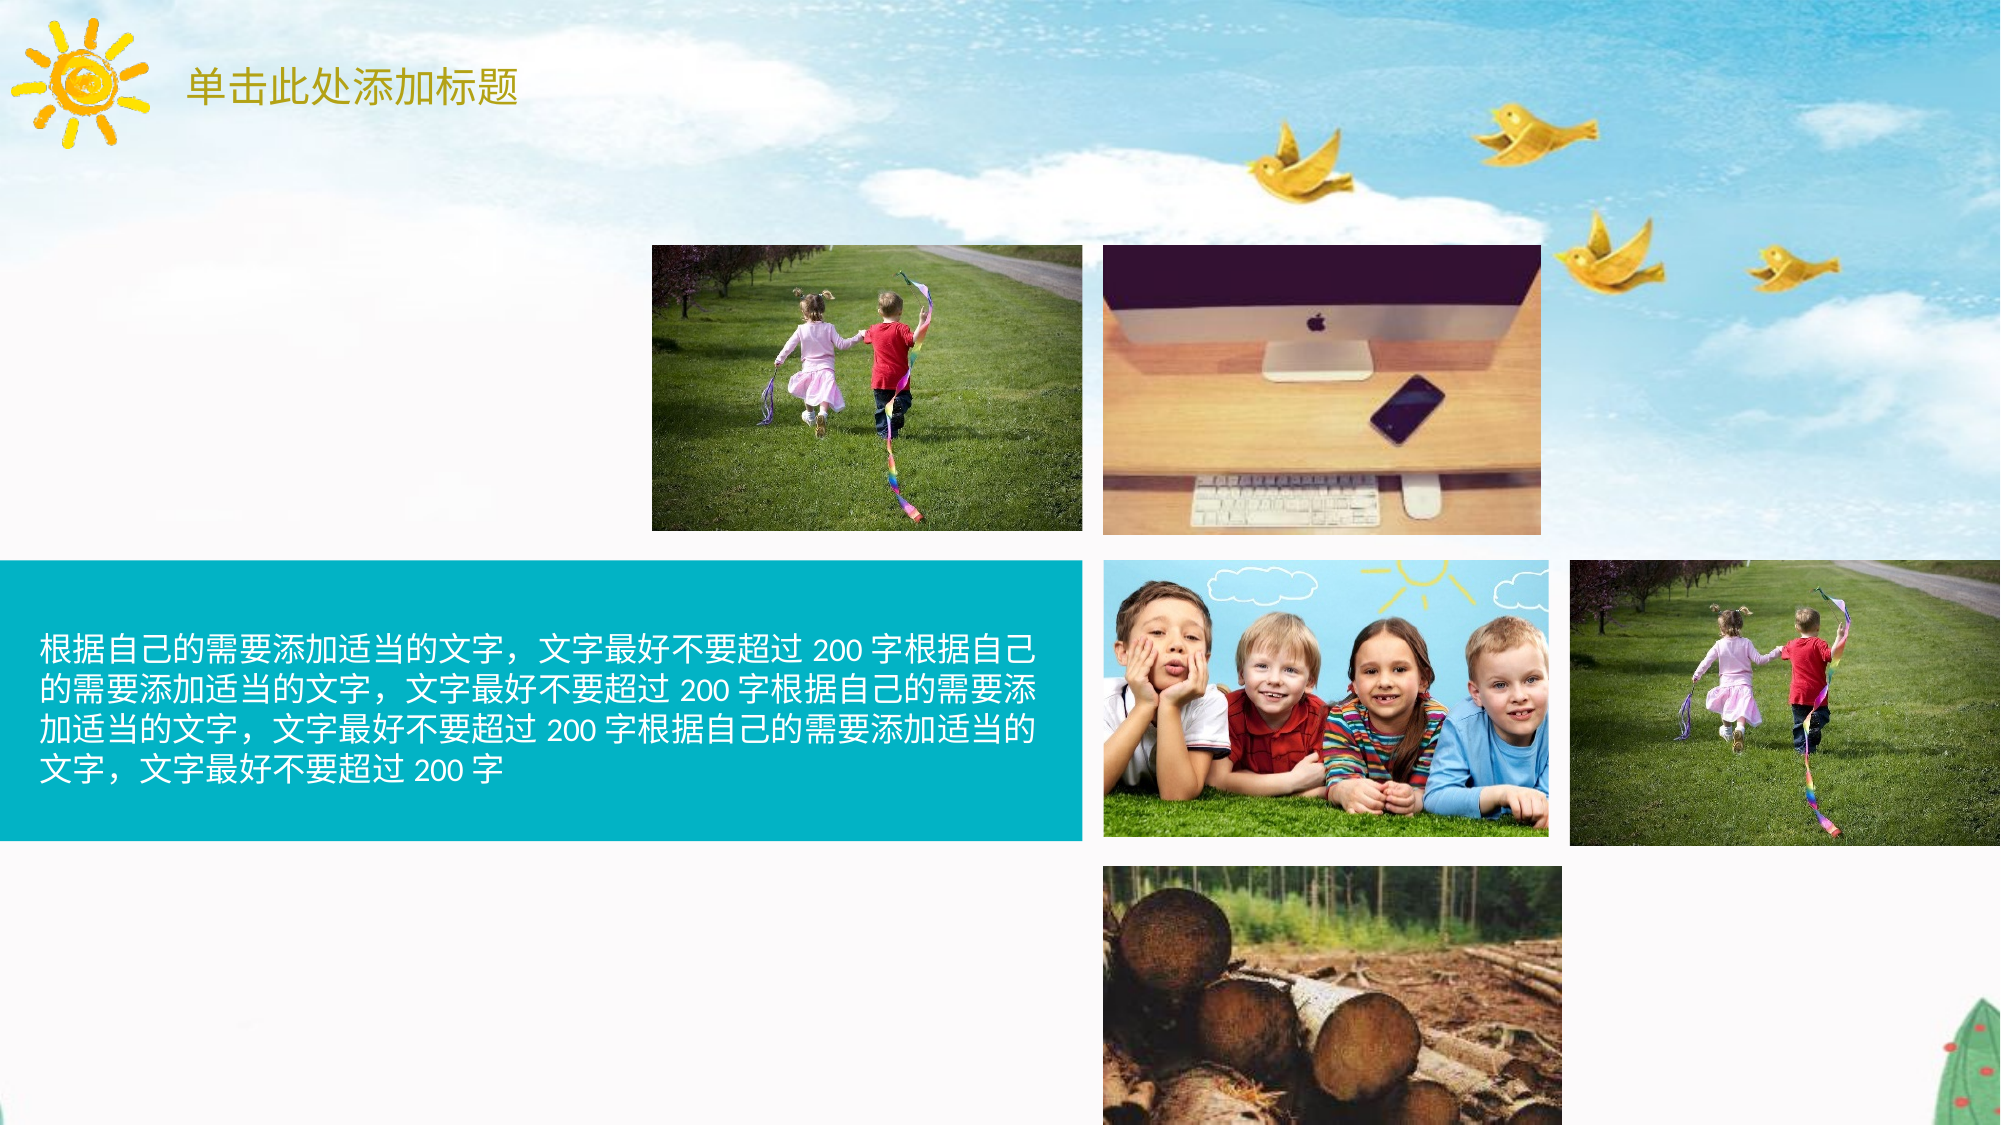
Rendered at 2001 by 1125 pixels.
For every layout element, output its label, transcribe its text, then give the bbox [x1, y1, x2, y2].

picture [0, 0, 2001, 1125]
text_box 单击此处添加标题 [170, 53, 545, 119]
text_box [0, 245, 2000, 1125]
